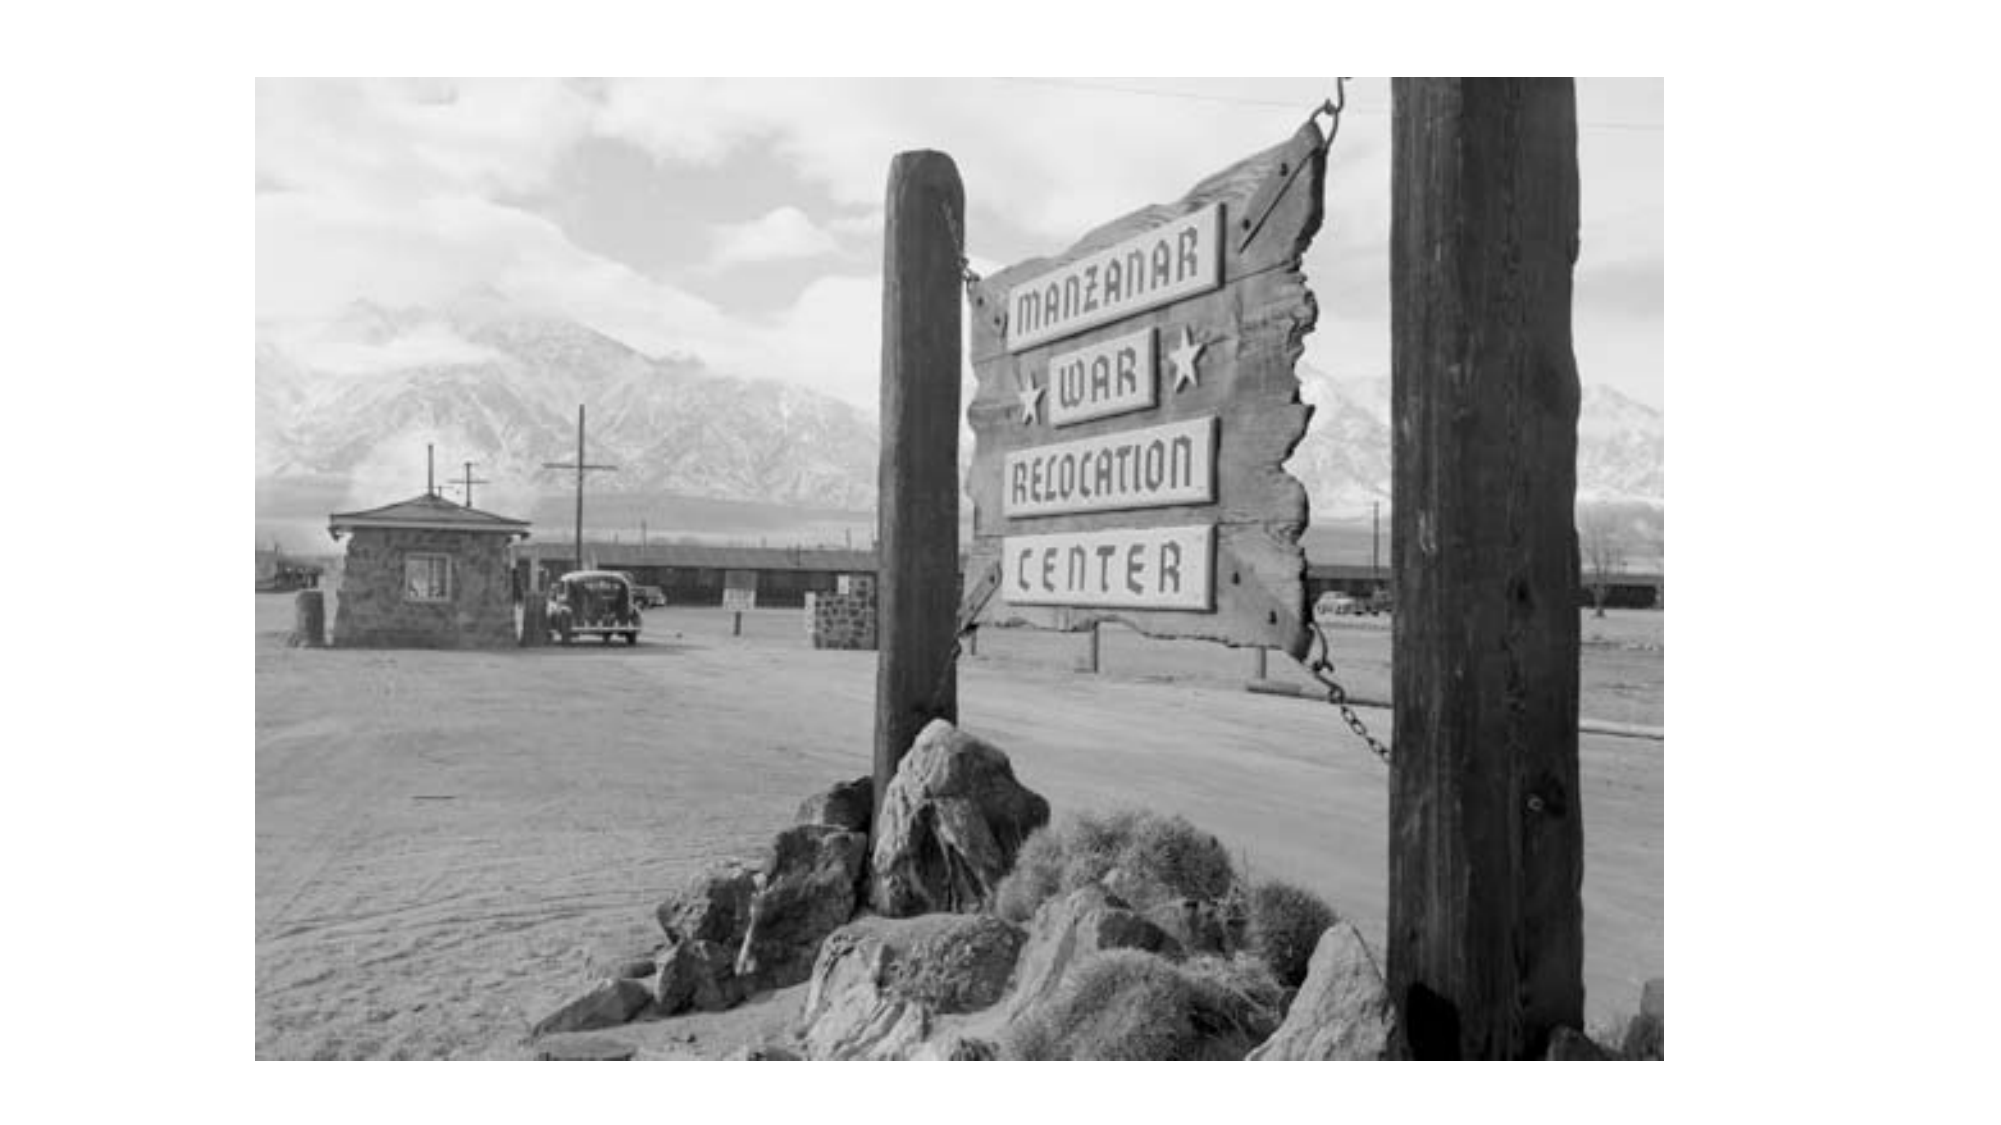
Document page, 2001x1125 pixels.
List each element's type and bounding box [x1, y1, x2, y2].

picture [255, 77, 1664, 1061]
